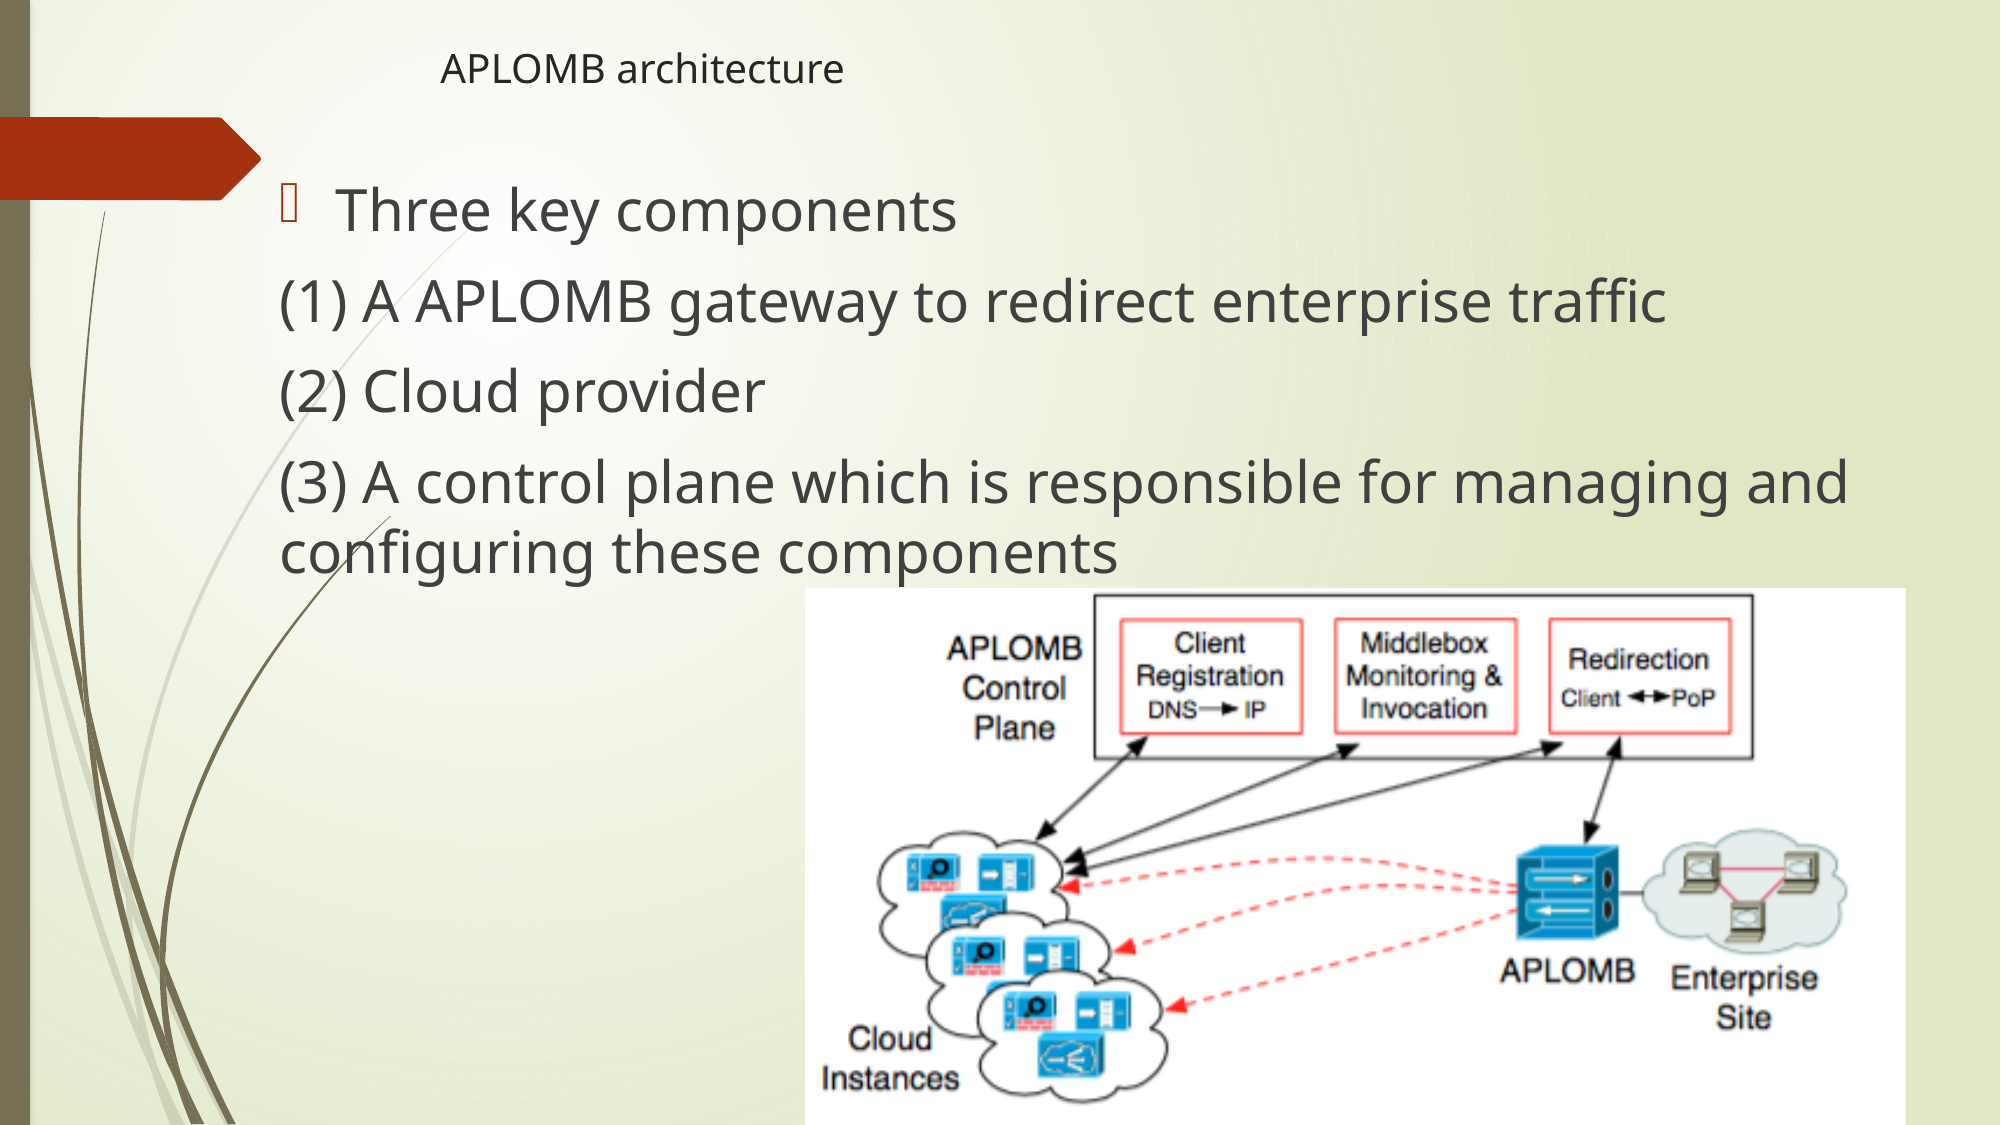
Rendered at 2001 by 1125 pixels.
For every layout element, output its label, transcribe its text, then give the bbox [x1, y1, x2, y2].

list Three key components (1) A APLOMB gateway to redirect enterprise traffic (2) Cloud provider (3) A control plane which is responsible for managing and configuring these components [264, 165, 1888, 786]
title APLOMB architecture [425, 35, 1888, 165]
picture [804, 588, 1907, 1125]
